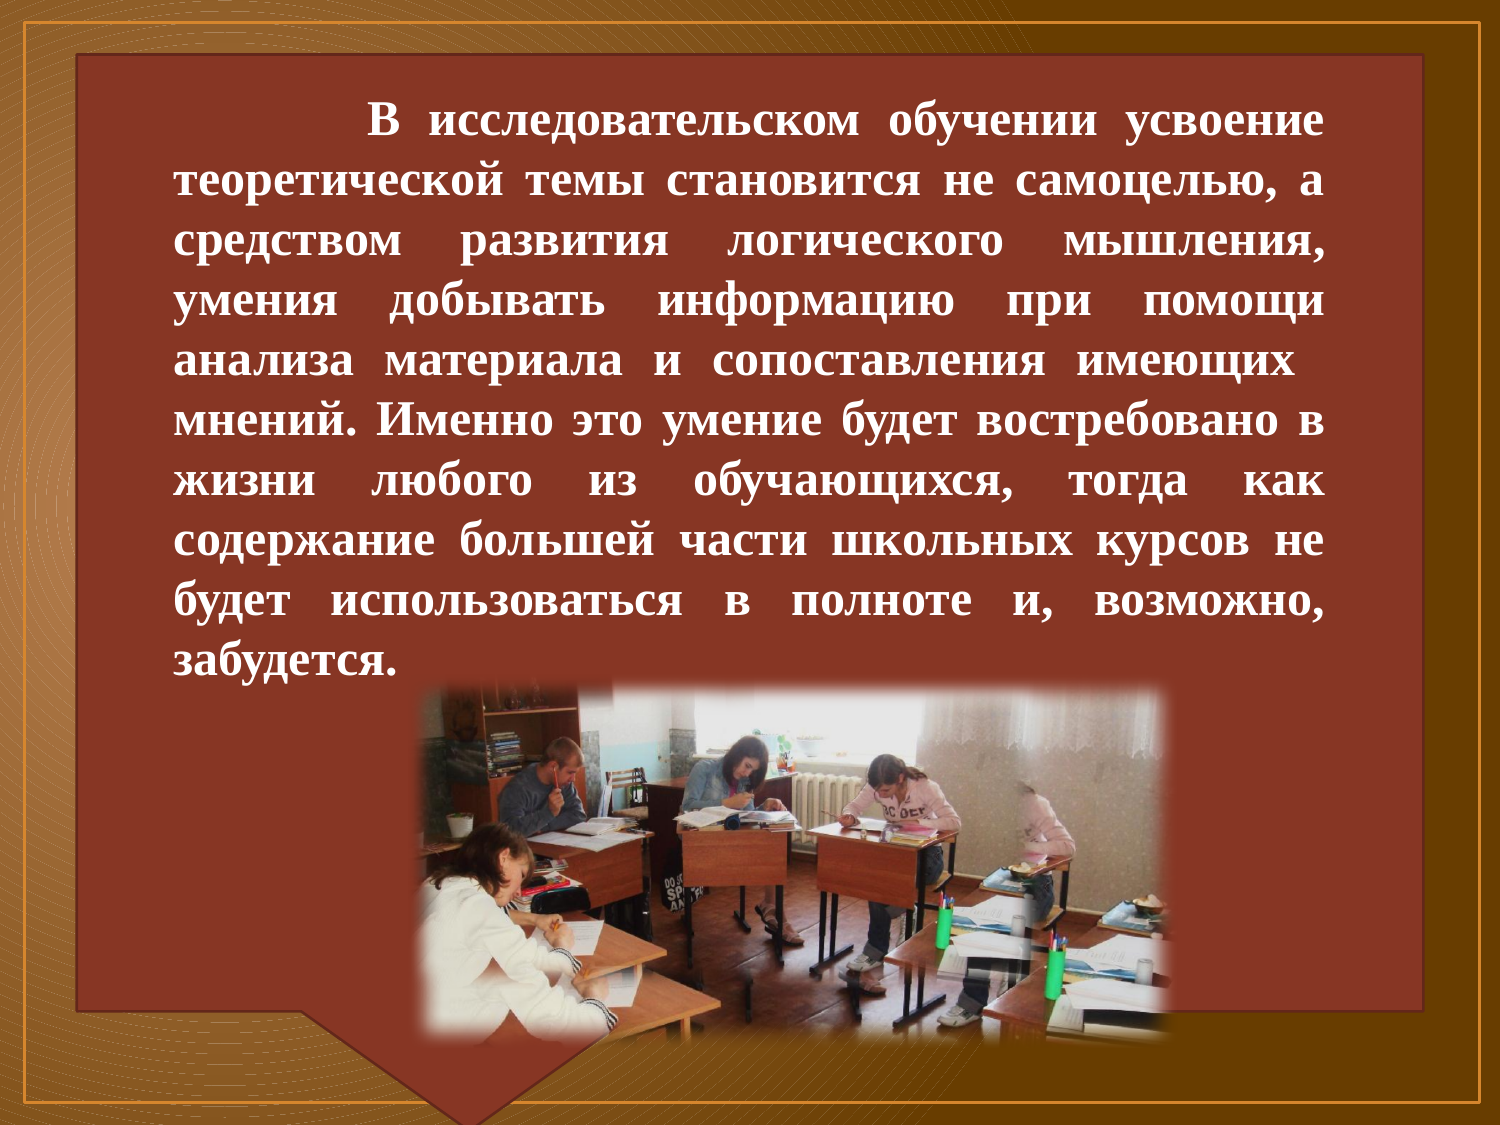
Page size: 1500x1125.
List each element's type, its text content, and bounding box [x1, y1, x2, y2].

text_box [75, 53, 1425, 1125]
text_box В исследовательском обучении усвоение теоретической темы становится не самоцелью, а средством развития логического мышления, умения добывать информацию при помощи анализа материала и сопоставления имеющих мнений. Именно это умение будет востребовано в жизни любого из обучающихся, тогда как содержание большей части школьных курсов не будет использоваться в полноте и, возможно, забудется. [159, 78, 1341, 693]
picture [408, 674, 1179, 1048]
